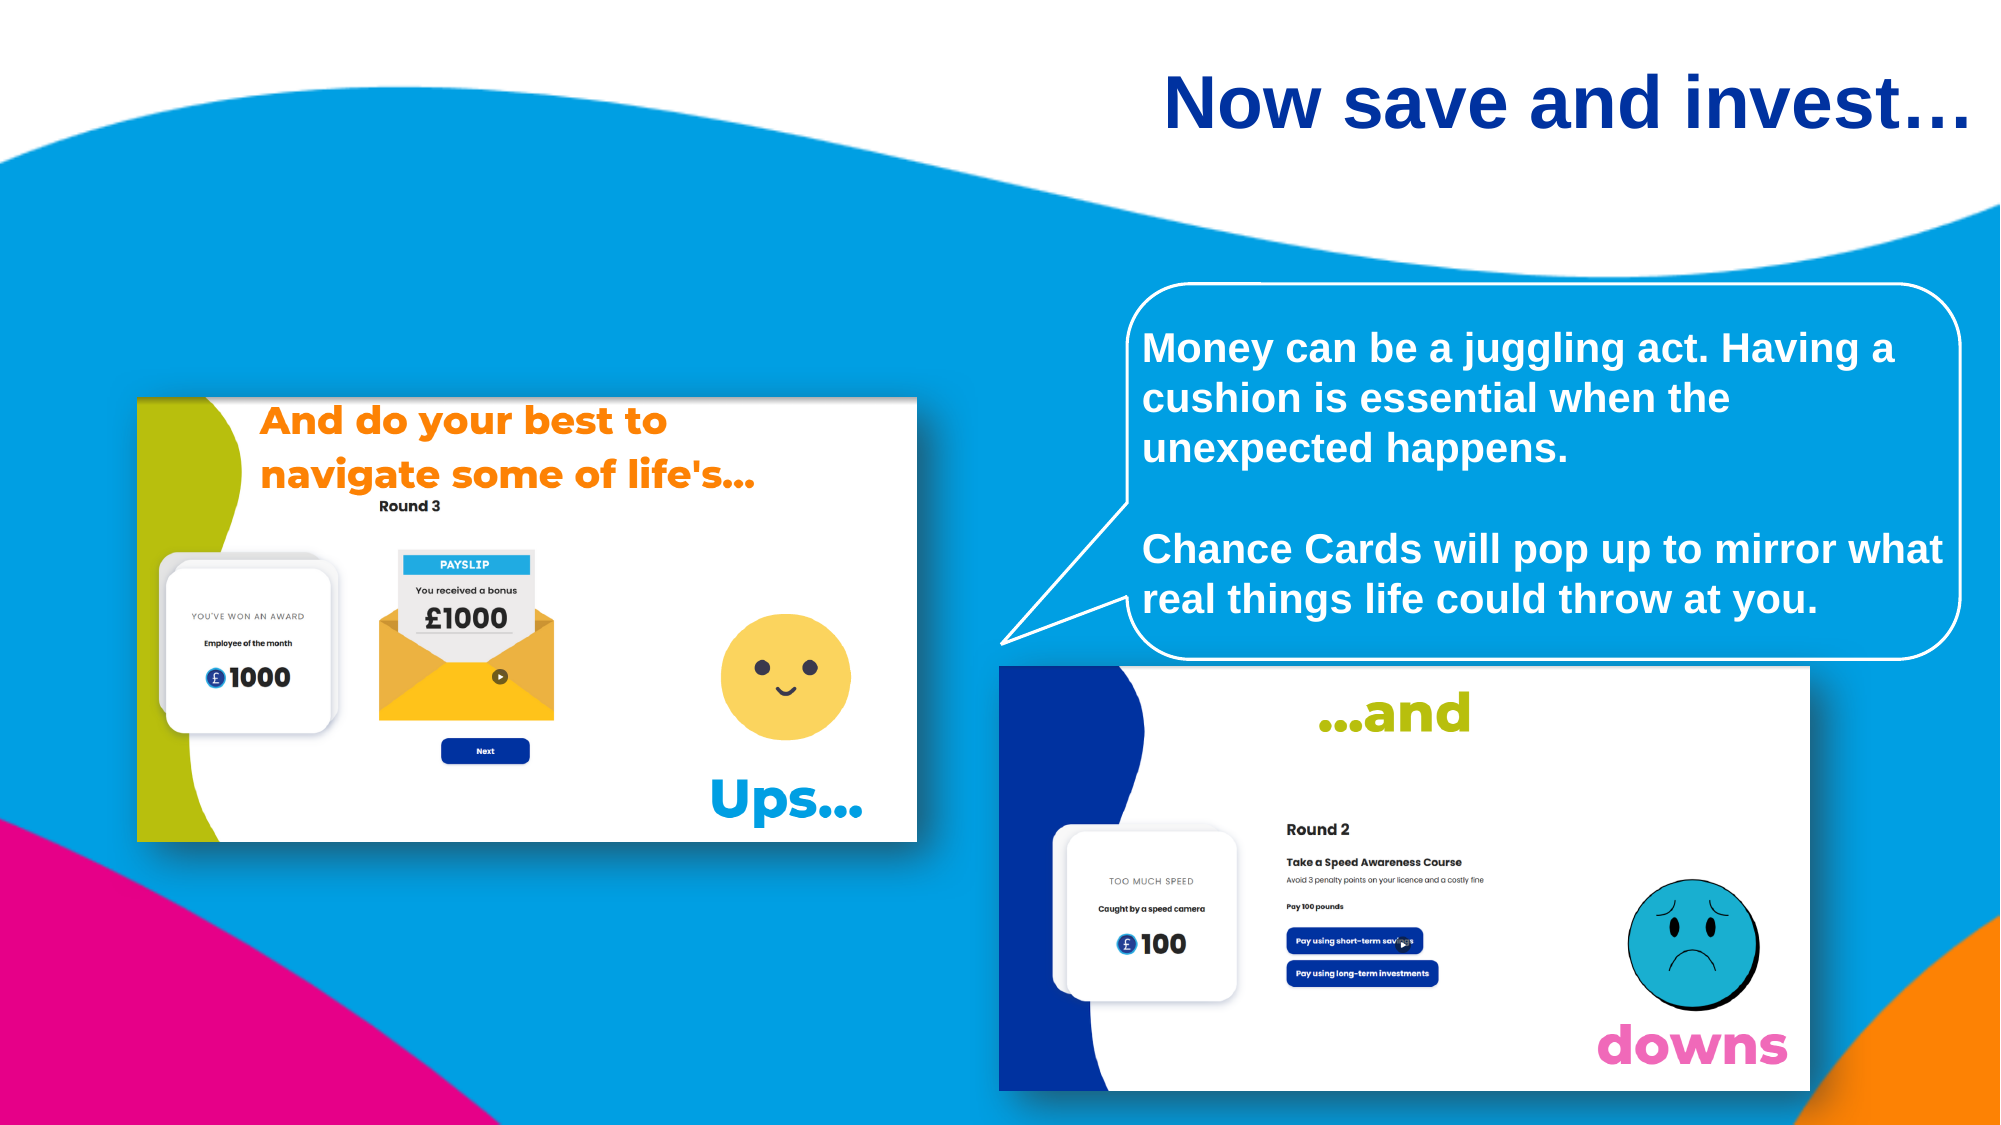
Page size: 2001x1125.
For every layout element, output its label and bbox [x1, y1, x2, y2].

picture [138, 398, 934, 857]
picture [0, 0, 2000, 278]
picture [1001, 283, 1961, 660]
picture [1000, 667, 2000, 1125]
picture [0, 818, 501, 1125]
